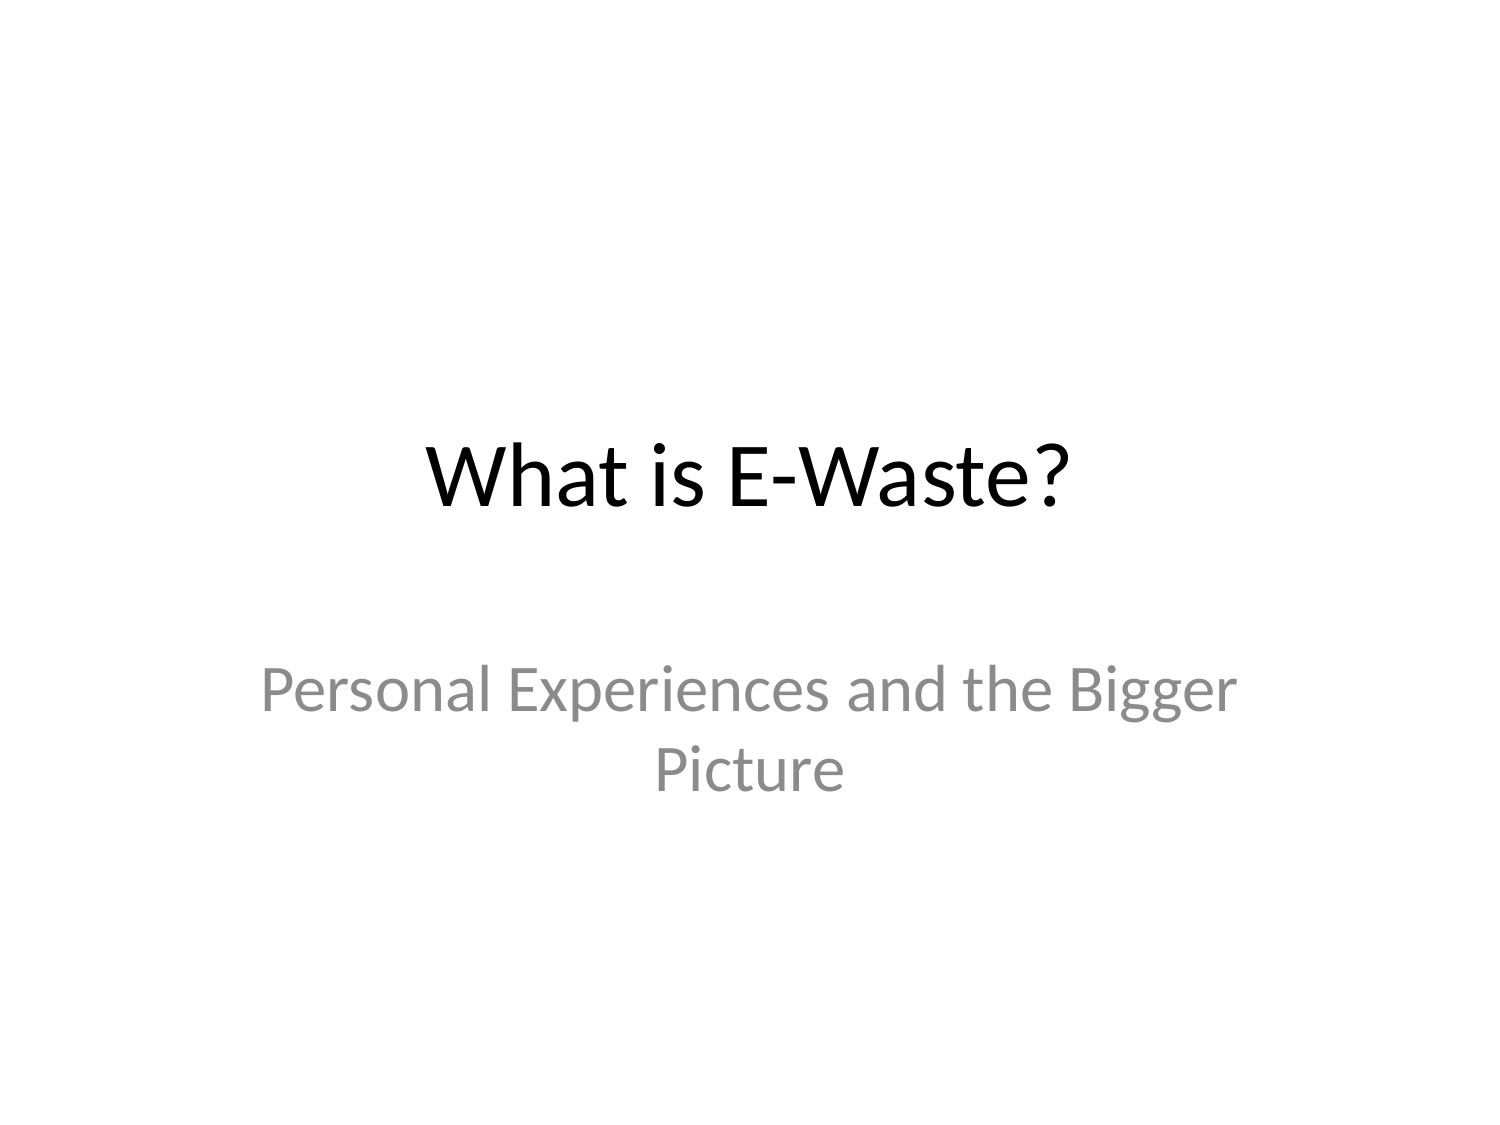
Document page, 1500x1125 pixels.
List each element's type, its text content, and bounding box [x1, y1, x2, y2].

subtitle Personal Experiences and the Bigger Picture [225, 637, 1275, 925]
title What is E-Waste? [112, 349, 1388, 591]
